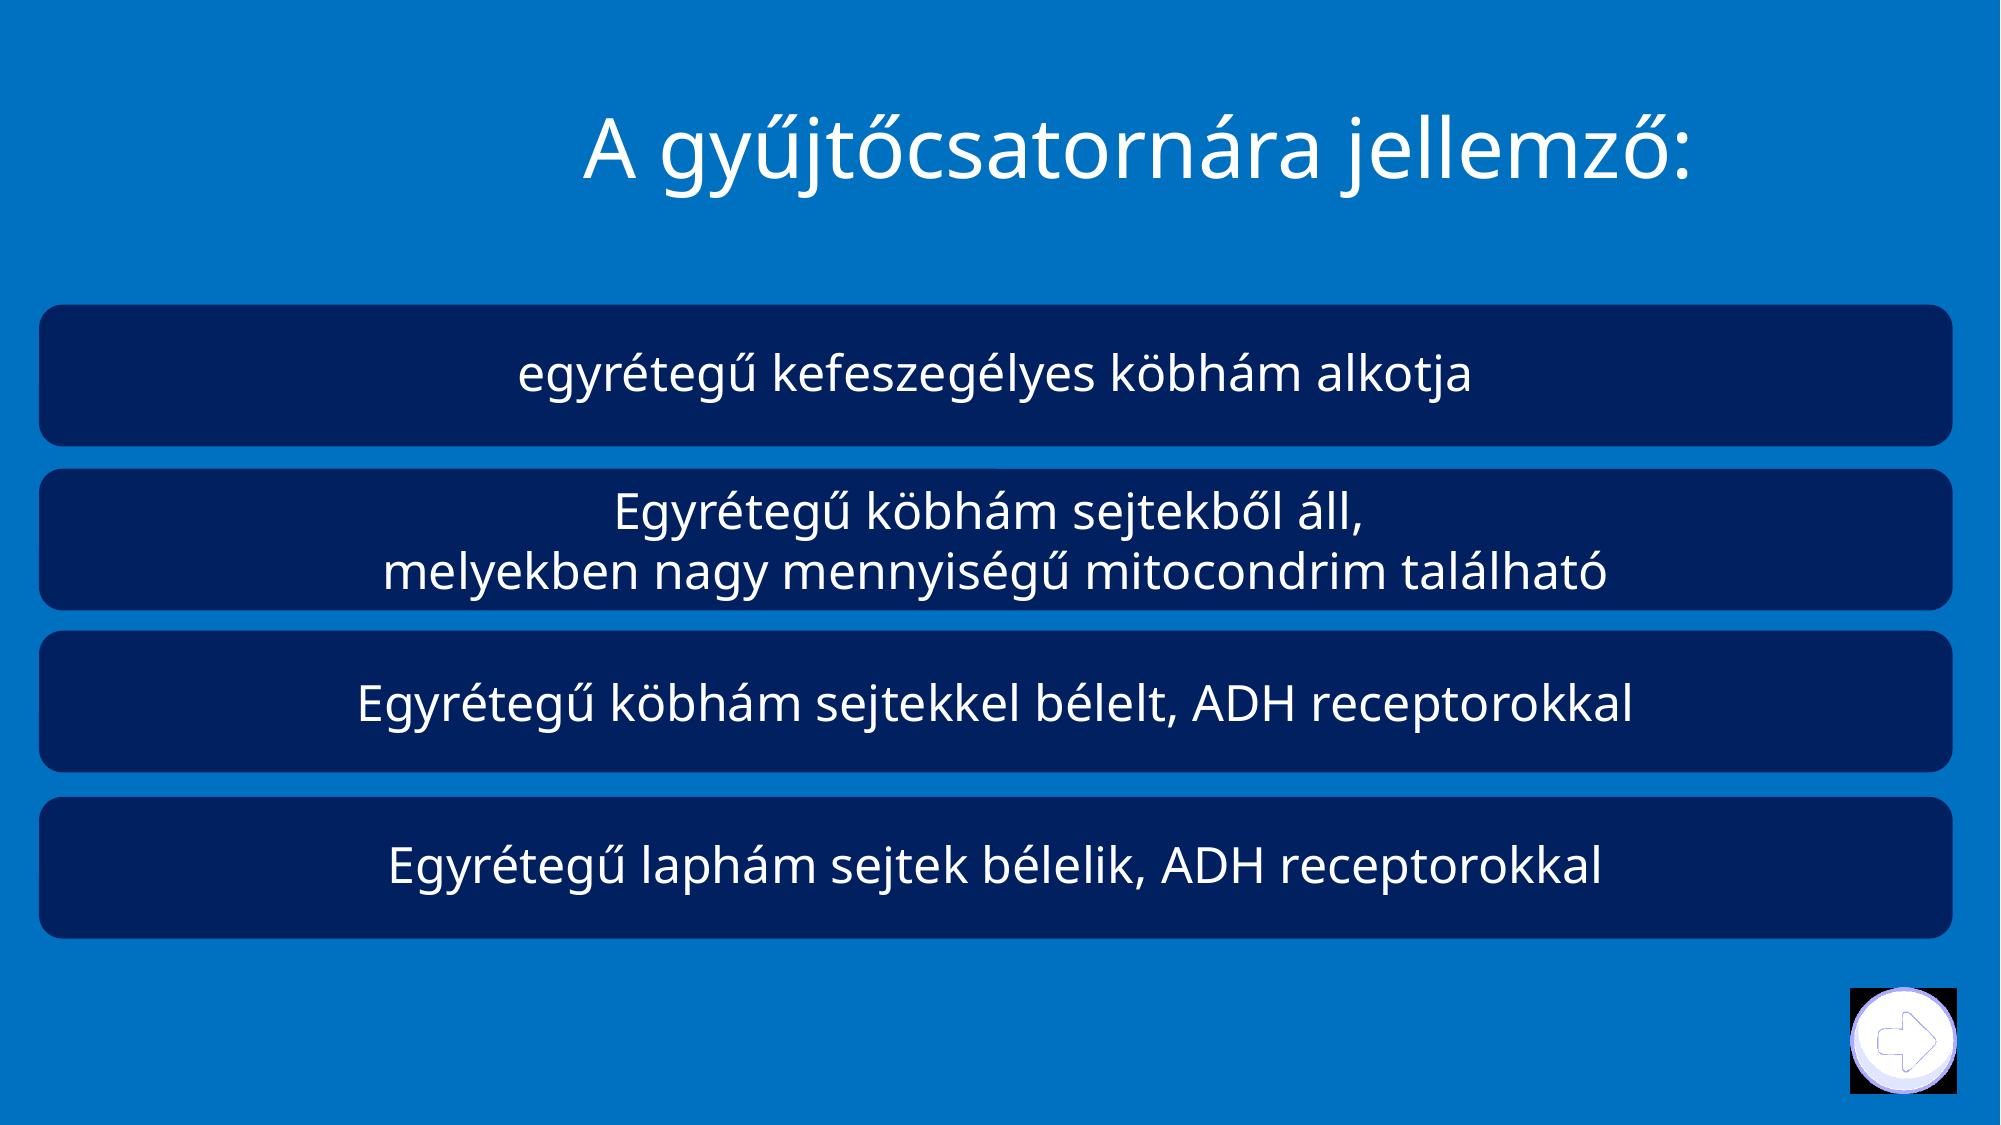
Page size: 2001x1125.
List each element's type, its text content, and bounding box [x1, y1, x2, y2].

text_box A gyűjtőcsatornára jellemző: [184, 67, 2000, 223]
text_box Egyrétegű laphám sejtek bélelik, ADH receptorokkal [38, 796, 1953, 939]
text_box egyrétegű kefeszegélyes köbhám alkotja [38, 304, 1953, 447]
text_box Egyrétegű köbhám sejtekkel bélelt, ADH receptorokkal [38, 630, 1953, 773]
text_box Egyrétegű köbhám sejtekből áll, melyekben nagy mennyiségű mitocondrim található [38, 468, 1953, 611]
picture [1850, 987, 1957, 1095]
